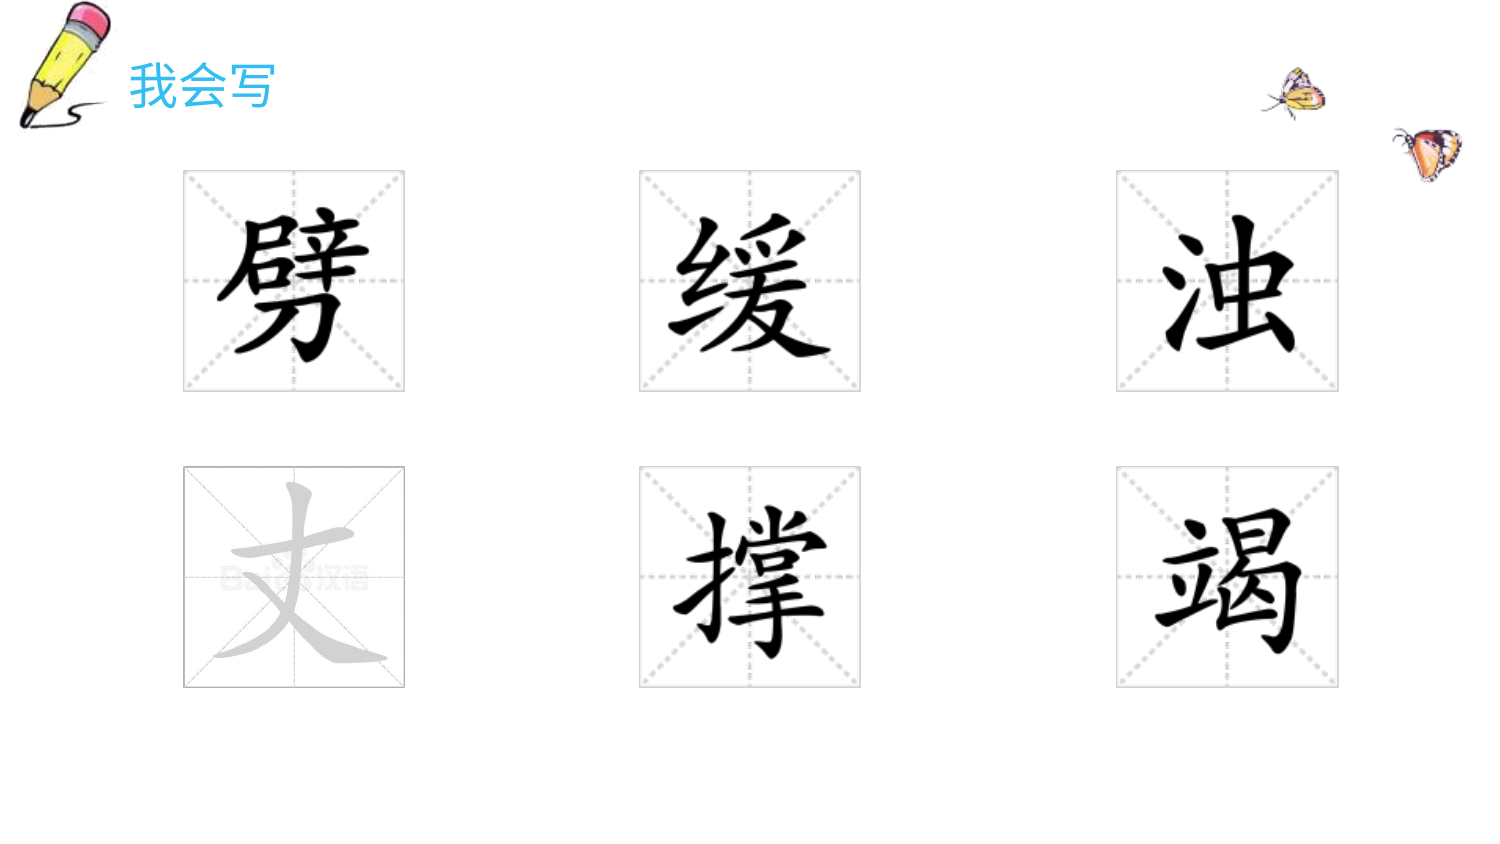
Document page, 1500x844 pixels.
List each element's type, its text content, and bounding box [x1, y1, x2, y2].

picture [182, 466, 405, 689]
picture [638, 169, 861, 392]
picture [1116, 466, 1339, 689]
picture [7, 0, 127, 133]
text_box 我会写 [132, 49, 299, 121]
picture [182, 169, 405, 392]
picture [1116, 30, 1500, 392]
picture [638, 466, 861, 689]
